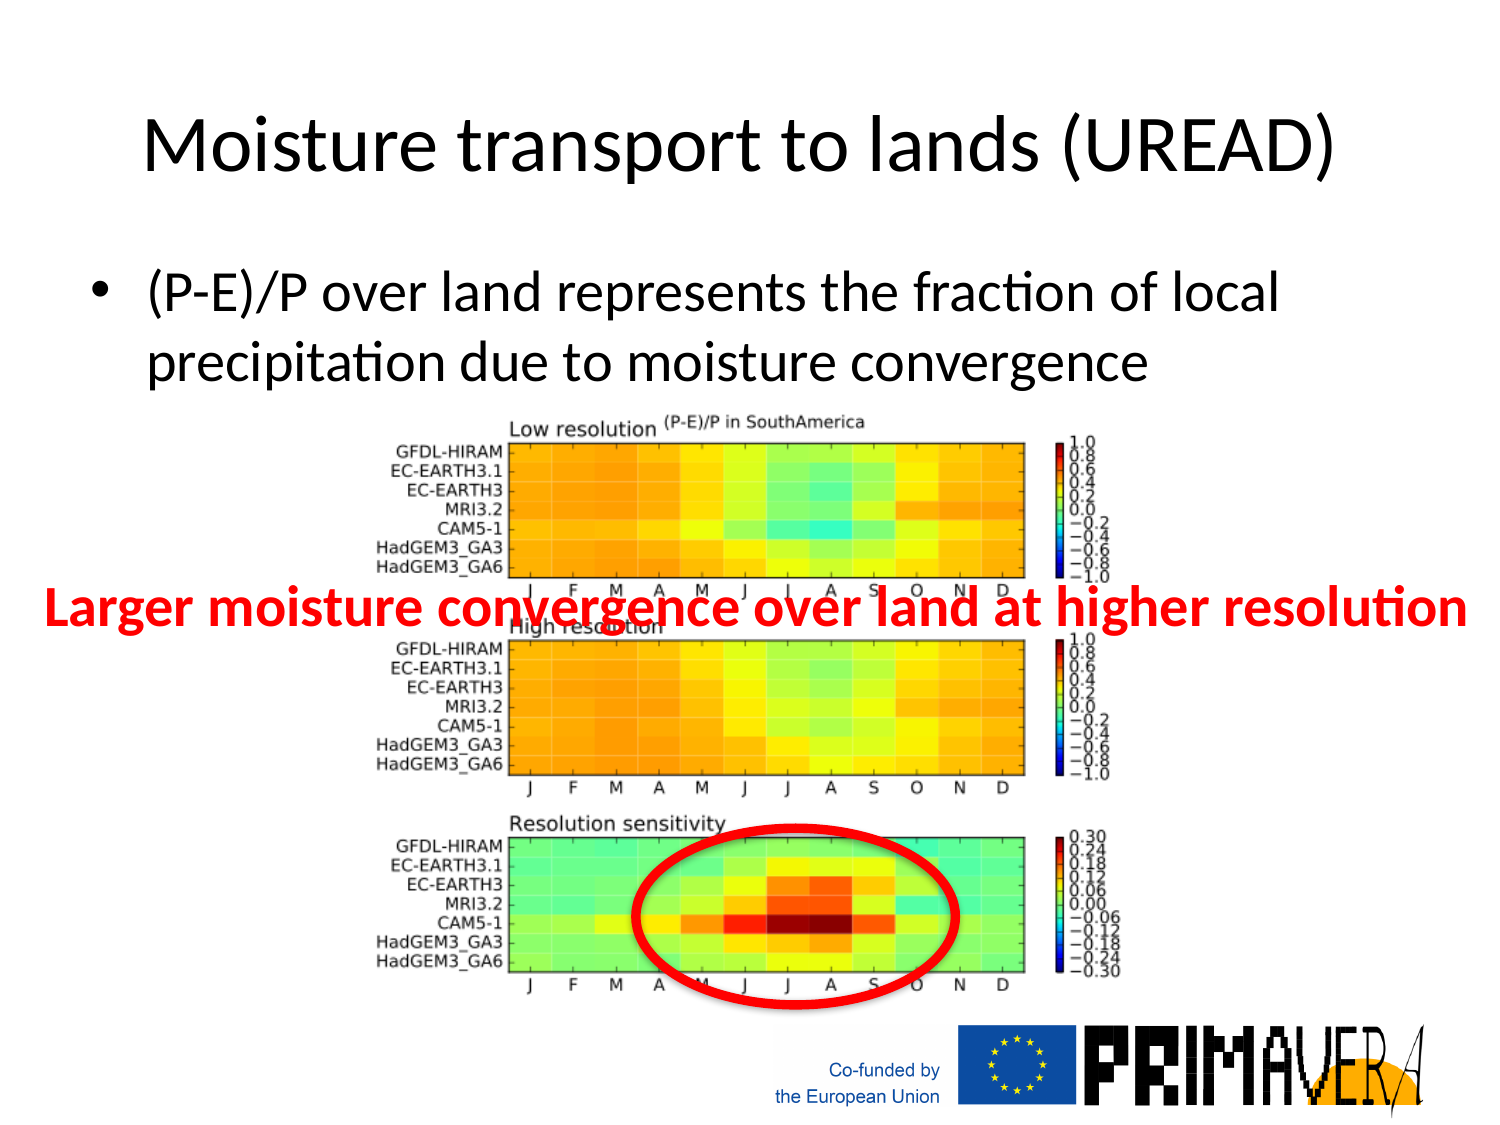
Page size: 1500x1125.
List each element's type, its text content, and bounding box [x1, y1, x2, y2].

list (P-E)/P over land represents the fraction of local precipitation due to moisture convergence [75, 246, 1425, 559]
picture [773, 1024, 1077, 1107]
picture [366, 404, 1132, 560]
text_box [29, 560, 1500, 1006]
title Moisture transport to lands (UREAD) [75, 45, 1425, 233]
